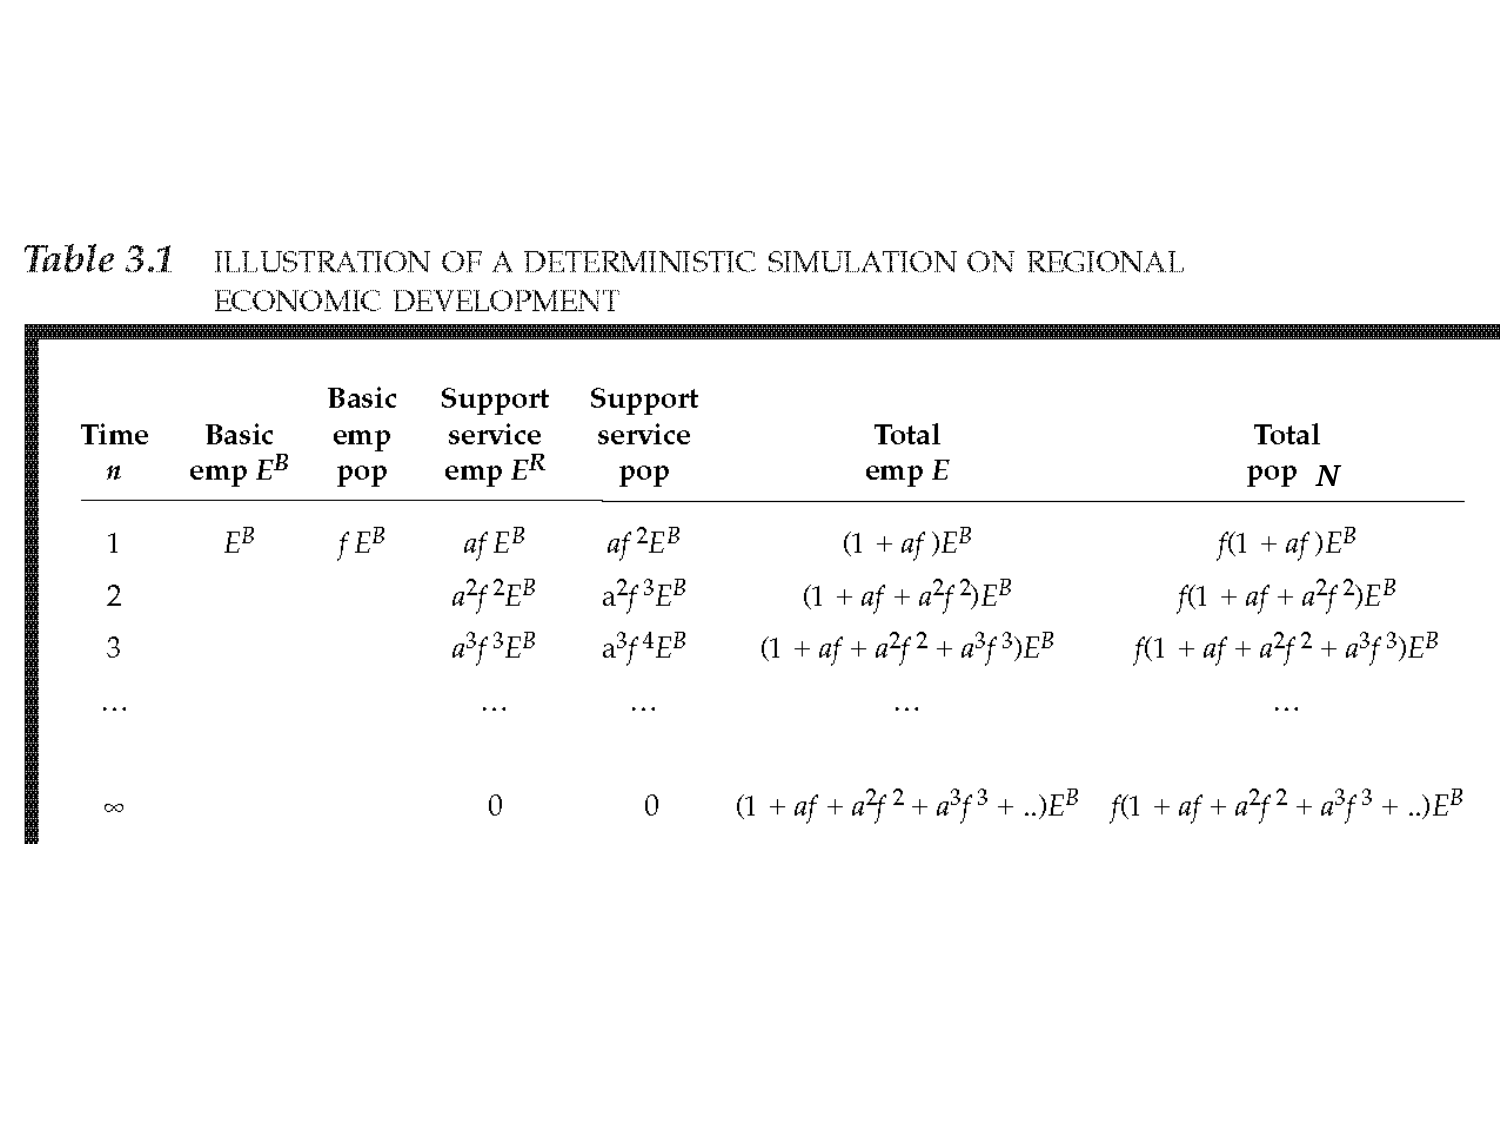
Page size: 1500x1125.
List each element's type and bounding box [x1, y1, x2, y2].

picture [0, 224, 1500, 844]
